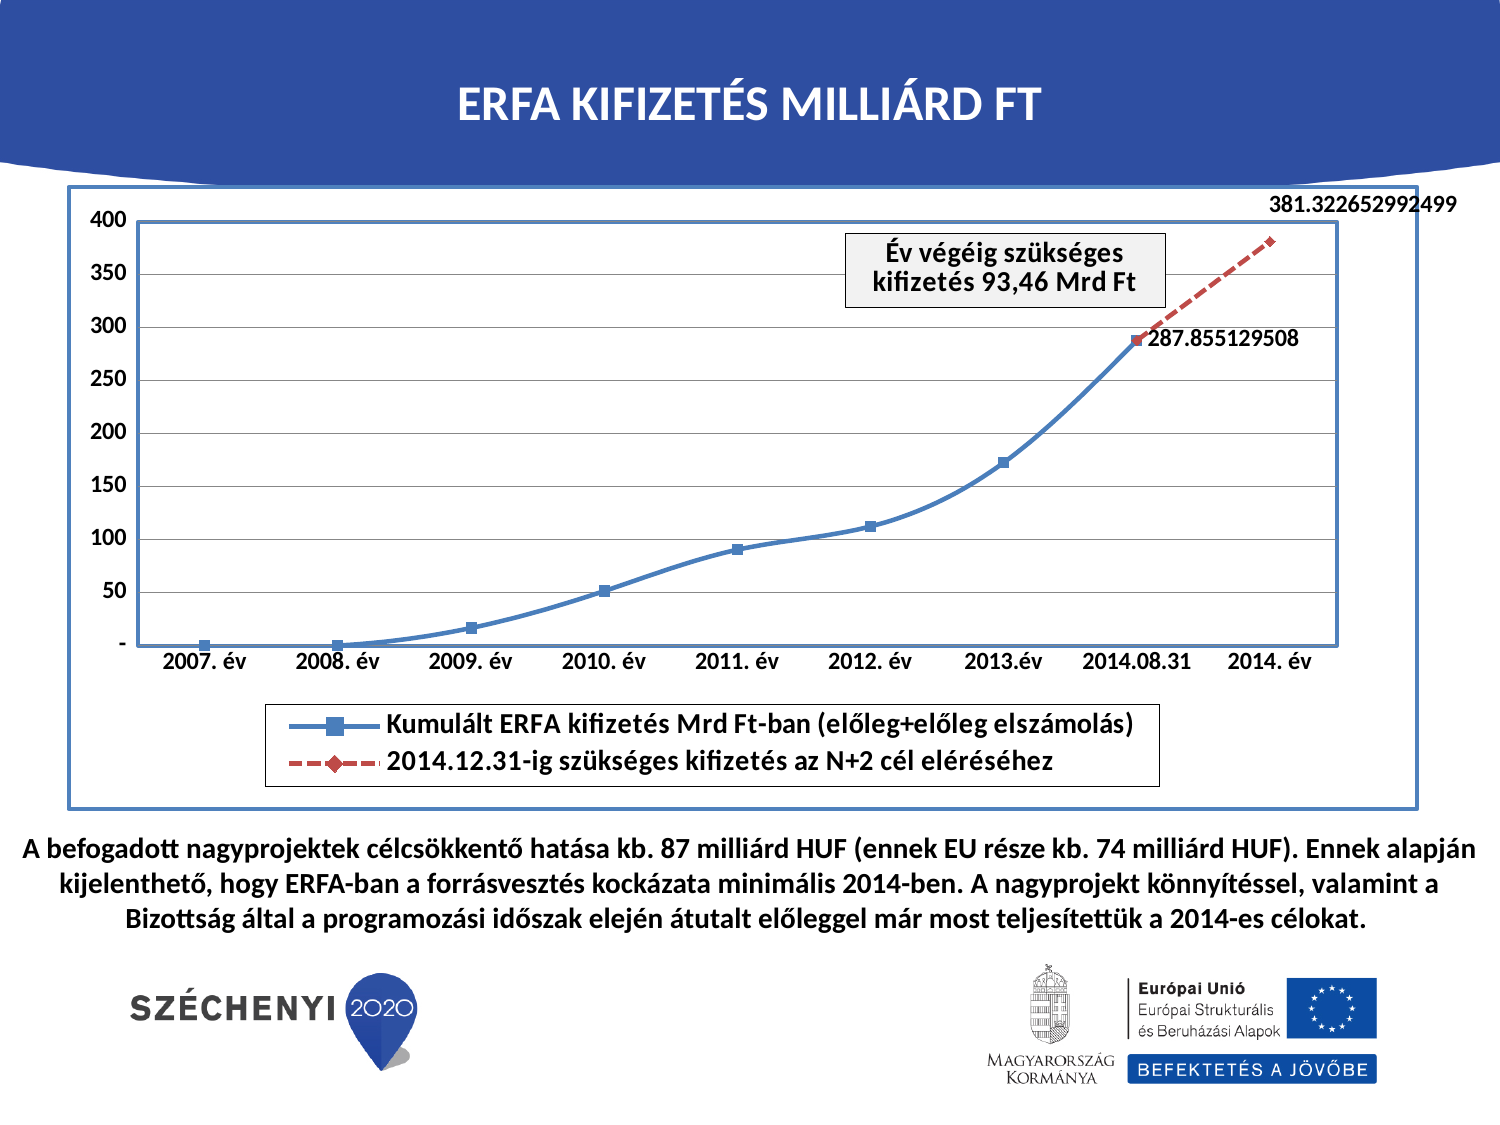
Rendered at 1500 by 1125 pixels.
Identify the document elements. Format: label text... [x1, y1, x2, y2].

chart [66, 184, 1459, 812]
picture [0, 977, 1500, 1125]
title ERFA kifizetés milliárd ft [75, 62, 1425, 163]
picture [0, 0, 1500, 822]
text_box A befogadott nagyprojektek célcsökkentő hatása kb. 87 milliárd HUF (ennek EU része kb. 74 milliárd HUF). Ennek alapján kijelenthető, hogy ERFA-ban a forrásvesztés kockázata minimális 2014-ben. A nagyprojekt könnyítéssel, valamint a Bizottság által a programozási időszak elején átutalt előleggel már most teljesítettük a 2014-es célokat. [0, 822, 1500, 977]
